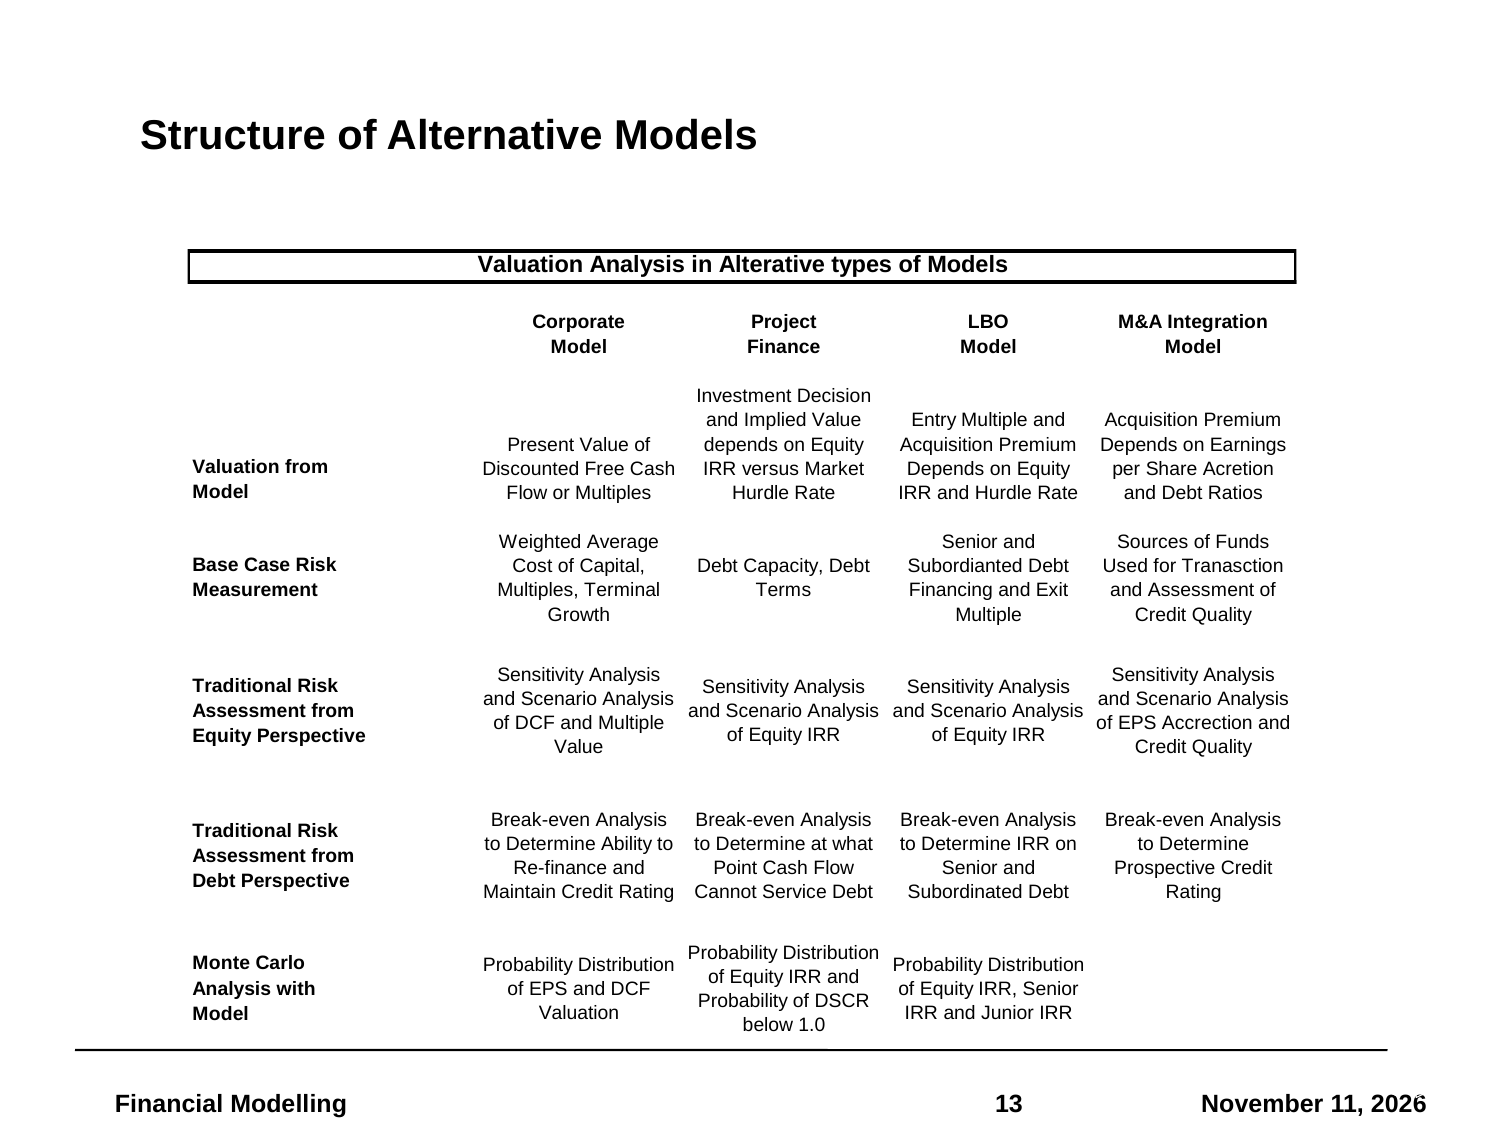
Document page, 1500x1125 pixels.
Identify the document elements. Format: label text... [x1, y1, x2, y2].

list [187, 249, 1297, 1038]
title Structure of Alternative Models [124, 99, 1413, 226]
